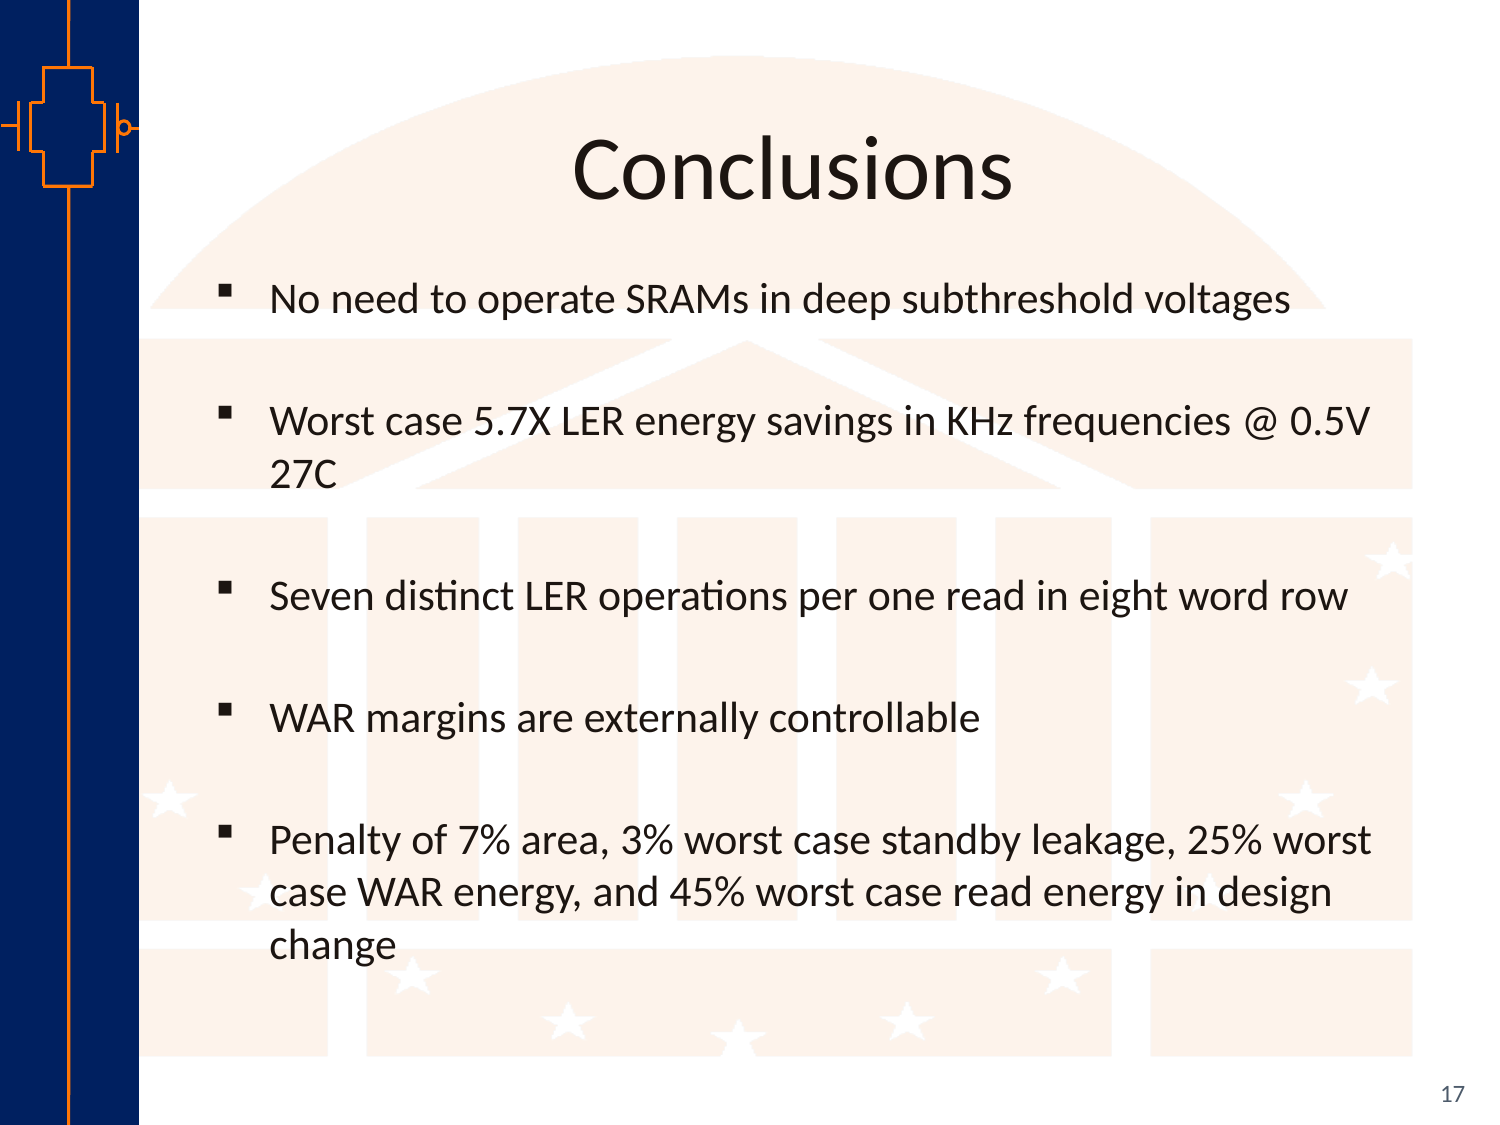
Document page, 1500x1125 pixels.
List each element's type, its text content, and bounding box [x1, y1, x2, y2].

list No need to operate SRAMs in deep subthreshold voltages Worst case 5.7X LER energy savings in KHz frequencies @ 0.5V 27C Seven distinct LER operations per one read in eight word row WAR margins are externally controllable Penalty of 7% area, 3% worst case standby leakage, 25% worst case WAR energy, and 45% worst case read energy in design change [200, 262, 1425, 988]
title Conclusions [200, 37, 1388, 225]
slide_number 17 [1425, 1062, 1488, 1123]
